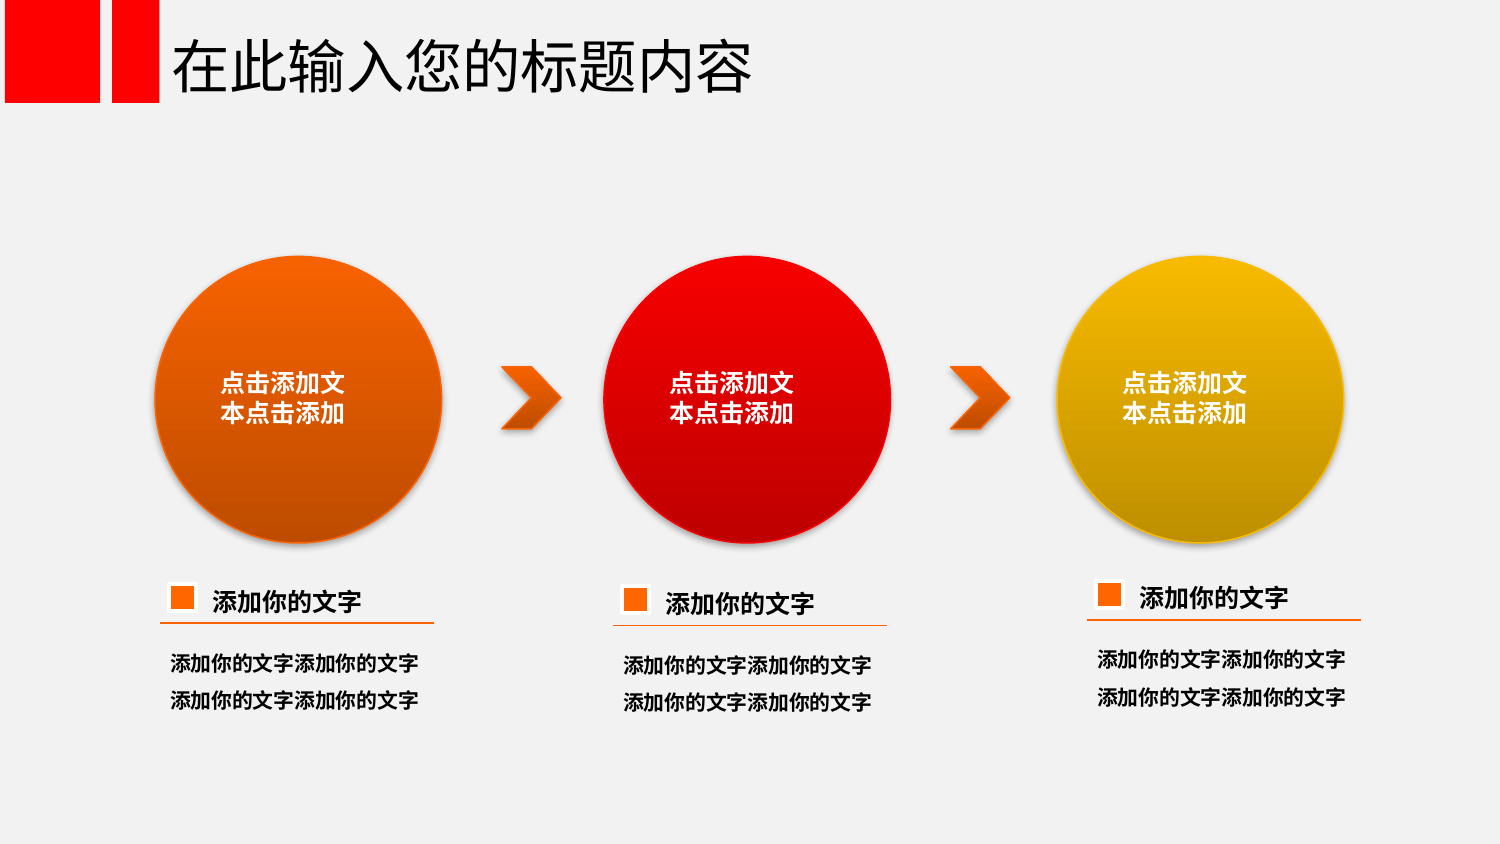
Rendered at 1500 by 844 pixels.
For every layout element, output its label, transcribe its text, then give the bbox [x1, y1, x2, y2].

text_box [167, 582, 197, 613]
text_box [154, 255, 443, 544]
text_box 添加你的文字添加你的文字添加你的文字添加你的文字 [155, 630, 447, 721]
text_box [501, 366, 562, 430]
text_box [603, 255, 892, 544]
text_box [620, 584, 650, 615]
text_box 点击添加文本点击添加 [205, 359, 369, 435]
text_box 添加你的文字 [650, 580, 831, 624]
text_box 添加你的文字 [1124, 575, 1305, 618]
text_box [1094, 579, 1124, 610]
text_box 点击添加文本点击添加 [1107, 359, 1271, 435]
text_box [950, 366, 1011, 430]
text_box [1056, 255, 1345, 544]
text_box 点击添加文本点击添加 [654, 359, 818, 435]
text_box 添加你的文字添加你的文字添加你的文字添加你的文字 [608, 632, 908, 723]
text_box 在此输入您的标题内容 [156, 22, 793, 108]
text_box 添加你的文字 [197, 578, 378, 622]
text_box 添加你的文字添加你的文字添加你的文字添加你的文字 [1082, 627, 1374, 717]
